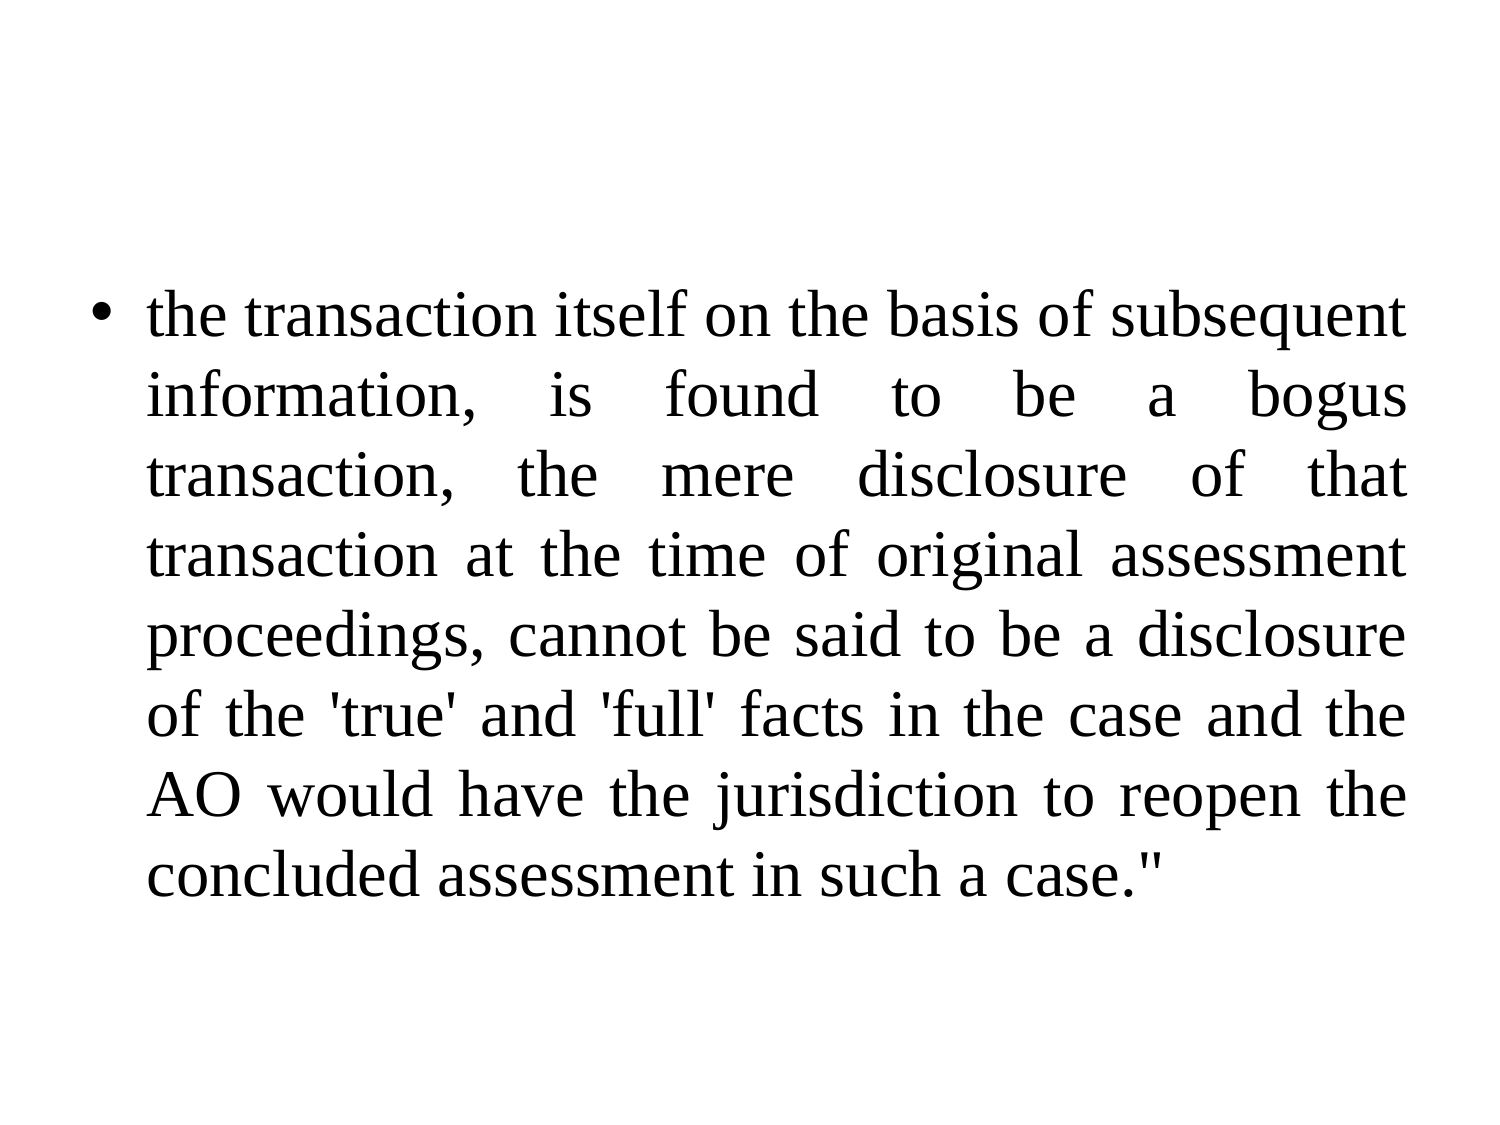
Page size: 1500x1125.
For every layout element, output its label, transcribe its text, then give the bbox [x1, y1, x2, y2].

list the transaction itself on the basis of subsequent information, is found to be a bogus transaction, the mere disclosure of that transaction at the time of original assessment proceedings, cannot be said to be a disclosure of the 'true' and 'full' facts in the case and the AO would have the jurisdiction to reopen the concluded assessment in such a case." [75, 262, 1425, 1005]
